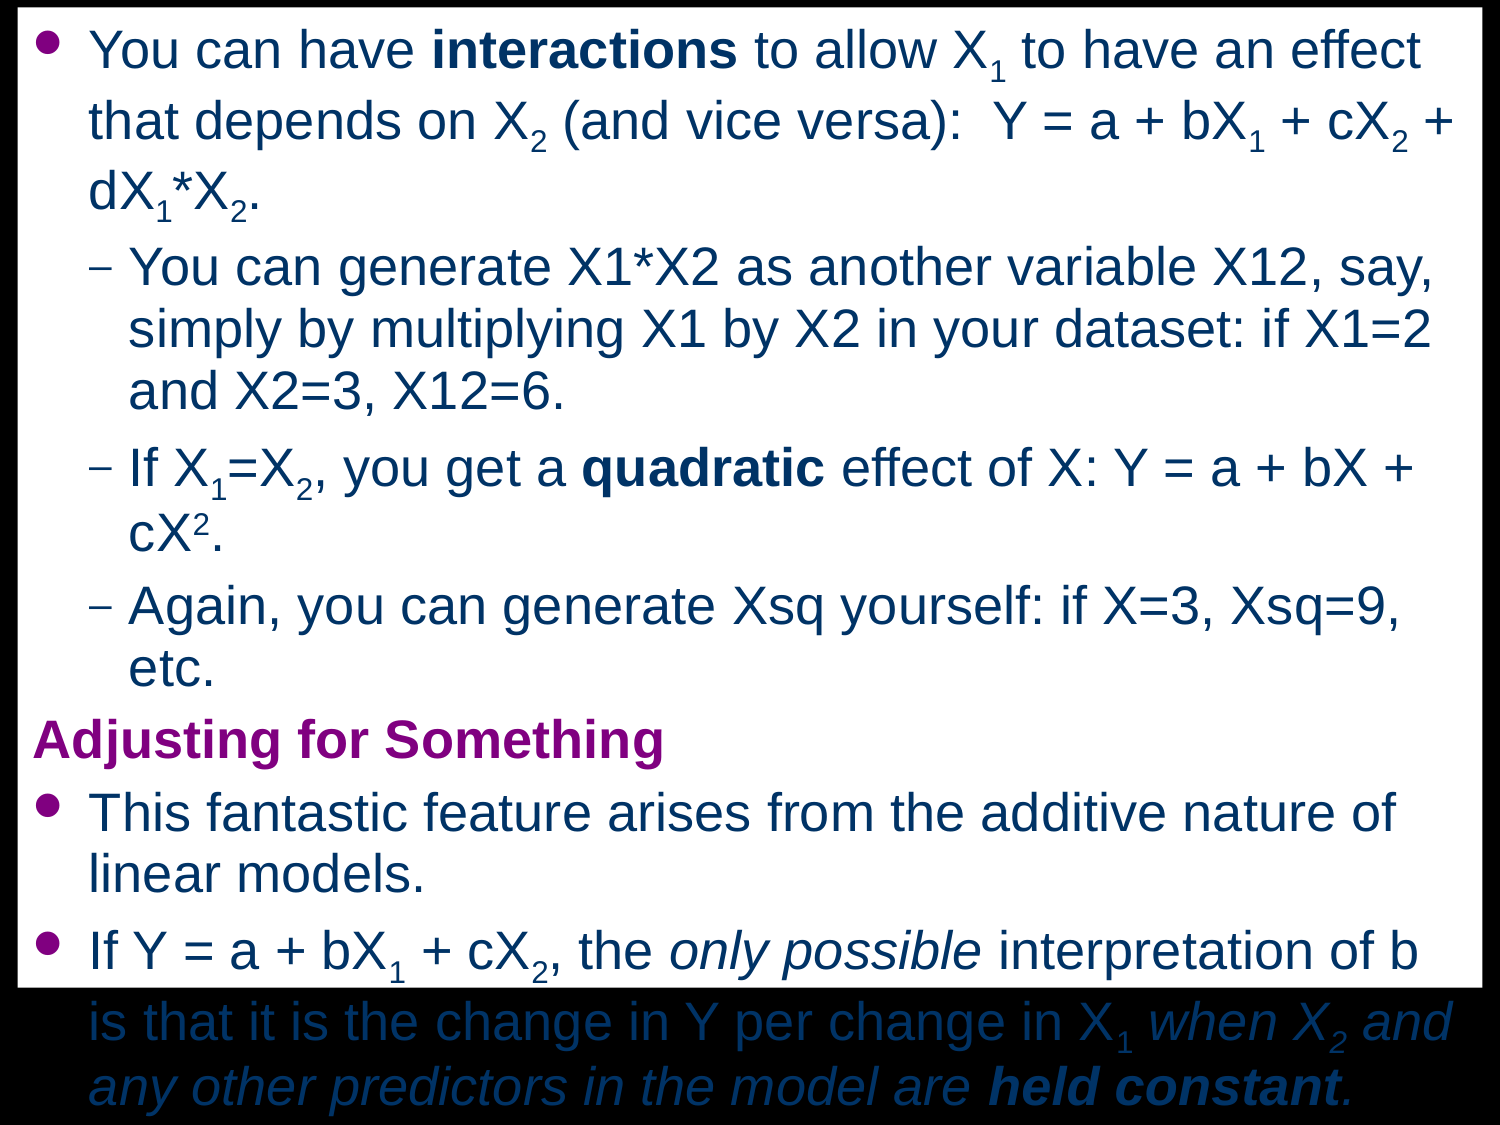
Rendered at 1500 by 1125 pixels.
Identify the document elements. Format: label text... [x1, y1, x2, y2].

list You can have interactions to allow X1 to have an effect that depends on X2 (and vice versa): Y = a + bX1 + cX2 + dX1*X2. You can generate X1*X2 as another variable X12, say, simply by multiplying X1 by X2 in your dataset: if X1=2 and X2=3, X12=6. If X1=X2, you get a quadratic effect of X: Y = a + bX + cX2. Again, you can generate Xsq yourself: if X=3, Xsq=9, etc. Adjusting for Something This fantastic feature arises from the additive nature of linear models. If Y = a + bX1 + cX2, the only possible interpretation of b is that it is the change in Y per change in X1 when X2 and any other predictors in the model are held constant. We also say b is the pure effect of X1 on Y, or the effect of X1 controlled or adjusted for all other predictors in the model. Ditto for all the other predictors in the model: each parameter is the pure effect of its predictor. [17, 7, 1483, 988]
